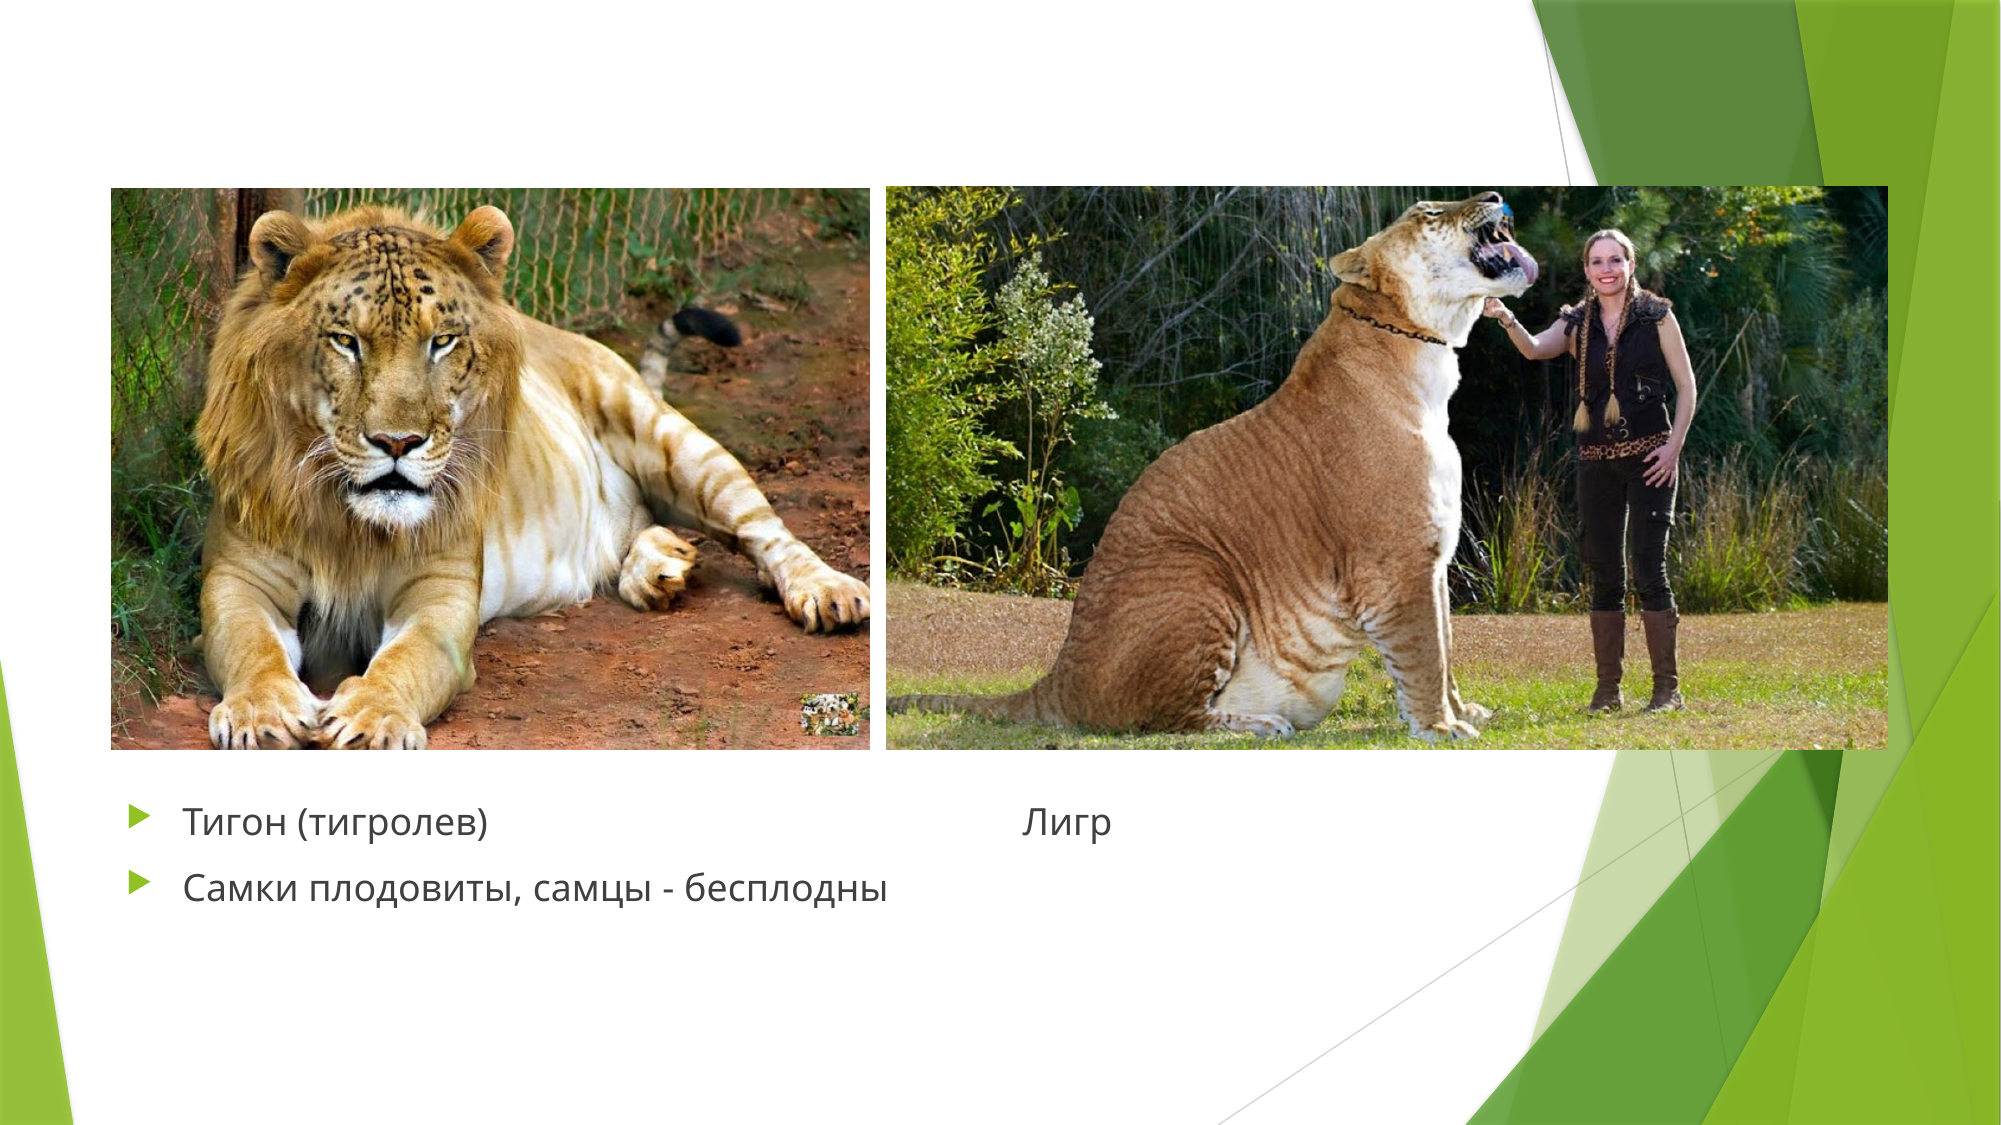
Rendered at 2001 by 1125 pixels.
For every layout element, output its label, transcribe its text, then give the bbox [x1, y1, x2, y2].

picture [885, 186, 1889, 751]
picture [110, 187, 871, 751]
list Тигон (тигролев) Лигр Самки плодовиты, самцы - бесплодны [111, 790, 1522, 992]
